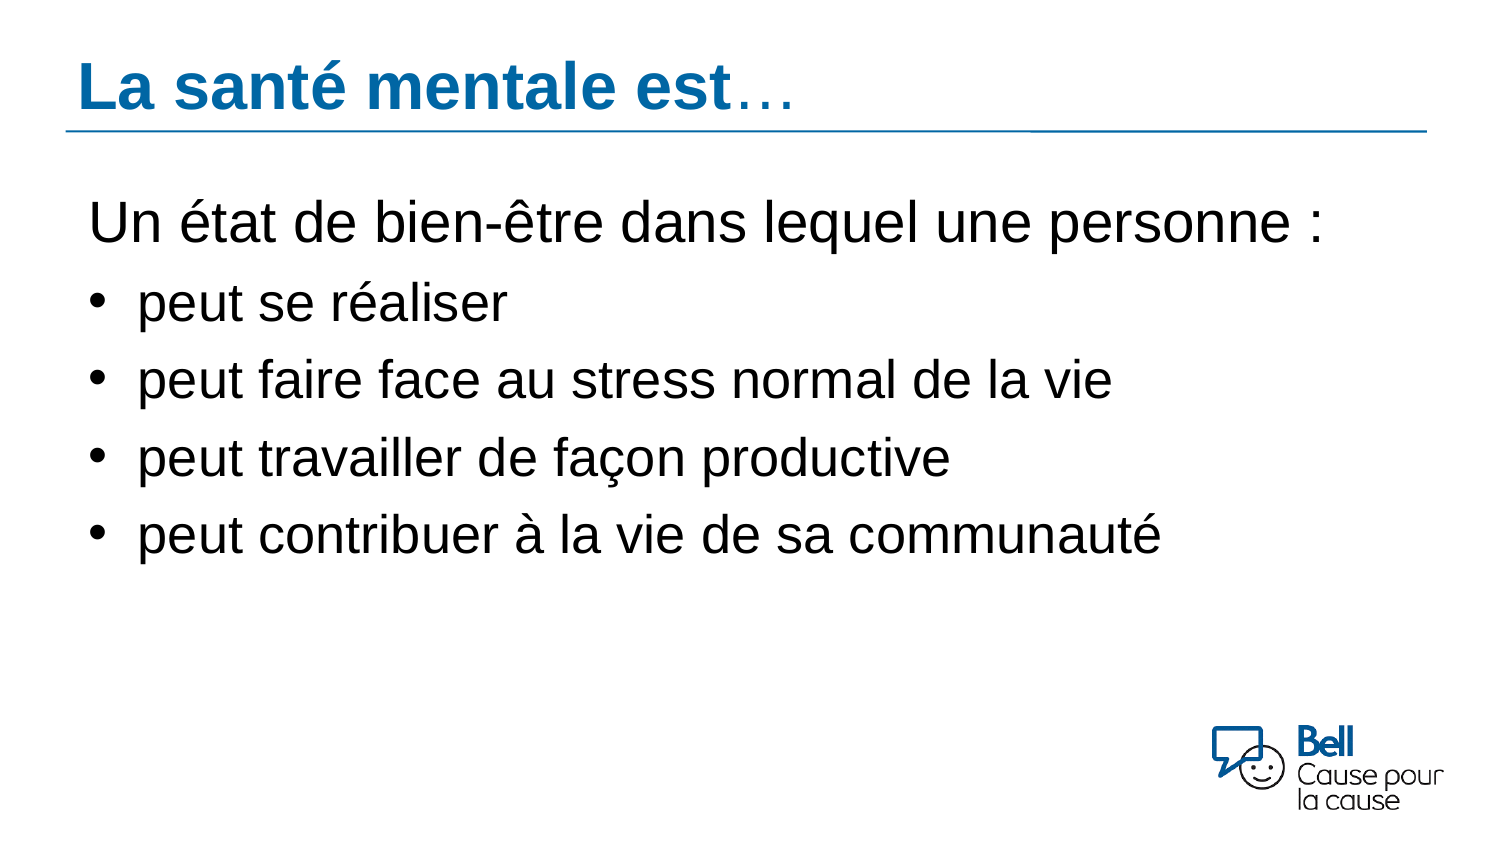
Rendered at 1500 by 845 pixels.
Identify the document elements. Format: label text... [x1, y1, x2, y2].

title La santé mentale est… [62, 15, 1433, 123]
list Un état de bien-être dans lequel une personne : peut se réaliser peut faire face au stress normal de la vie peut travailler de façon productive peut contribuer à la vie de sa communauté [73, 172, 1426, 736]
picture [1212, 725, 1444, 810]
